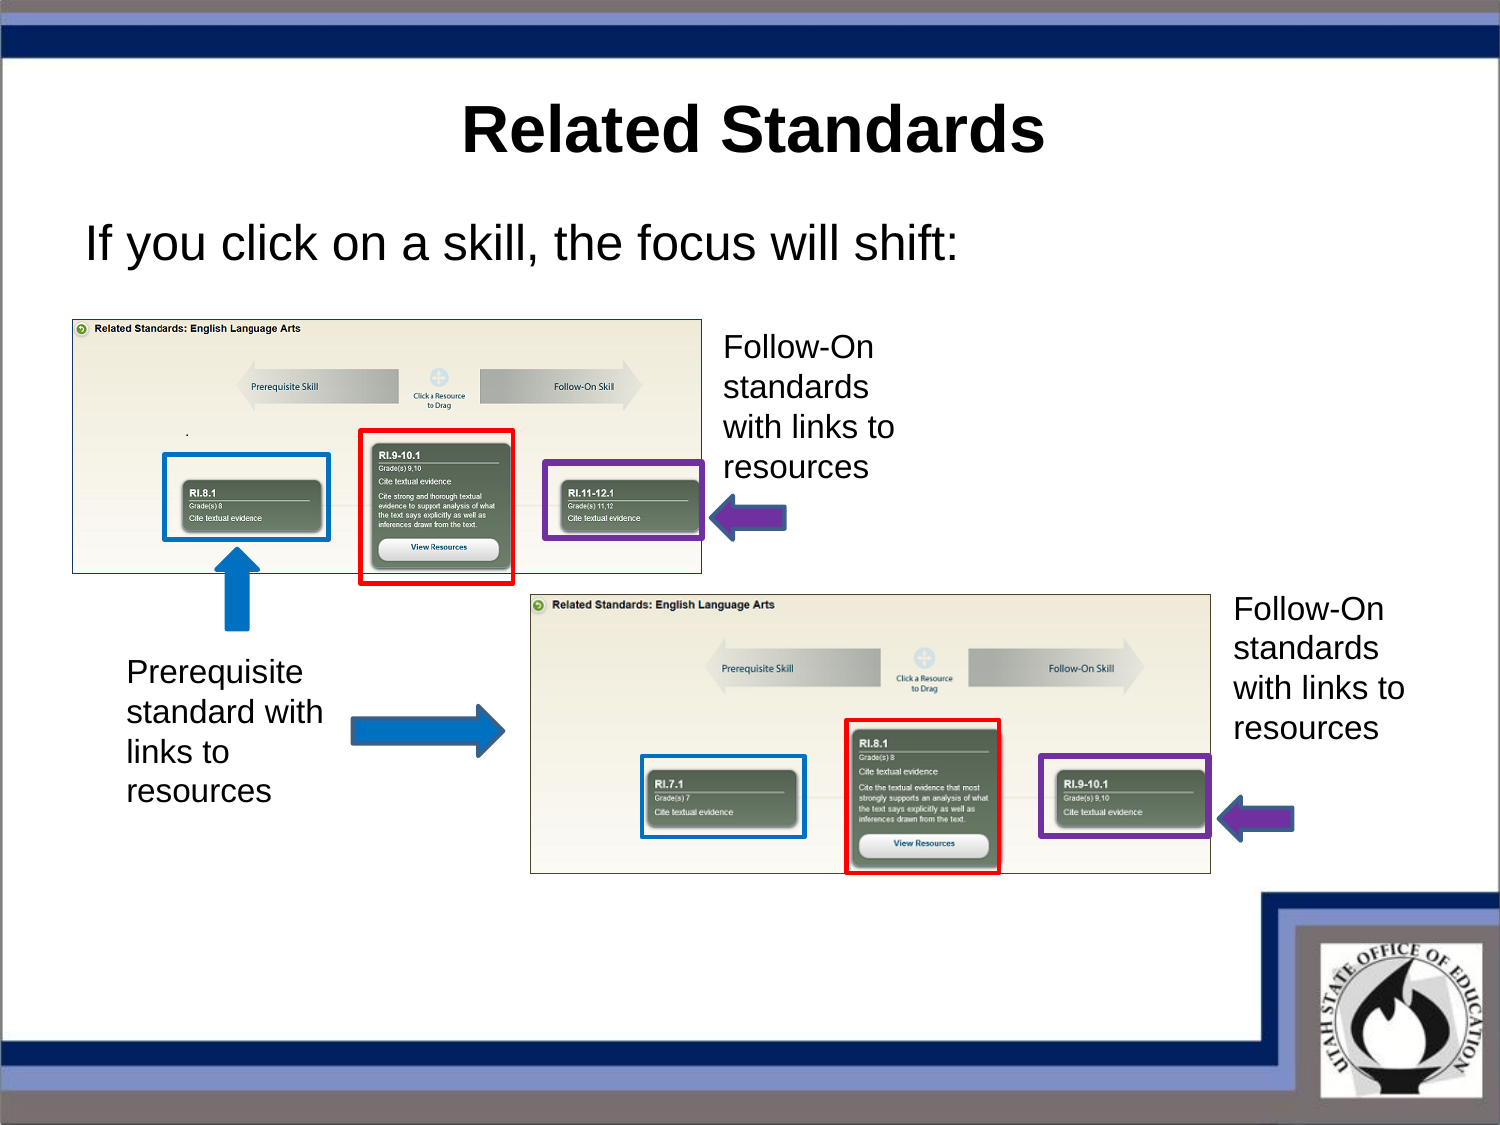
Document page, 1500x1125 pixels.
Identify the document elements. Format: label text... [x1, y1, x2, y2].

picture [0, 0, 1500, 1125]
title Related Standards [107, 90, 1401, 162]
text_box Follow-On standards with links to resources [708, 318, 913, 493]
text_box Prerequisite standard with links to resources [111, 642, 343, 817]
list If you click on a skill, the focus will shift: [69, 203, 1364, 782]
text_box [350, 703, 506, 758]
text_box [224, 582, 250, 632]
text_box [708, 493, 787, 542]
text_box [358, 582, 515, 586]
text_box [1216, 794, 1295, 843]
text_box Follow-On standards with links to resources [1218, 579, 1436, 754]
